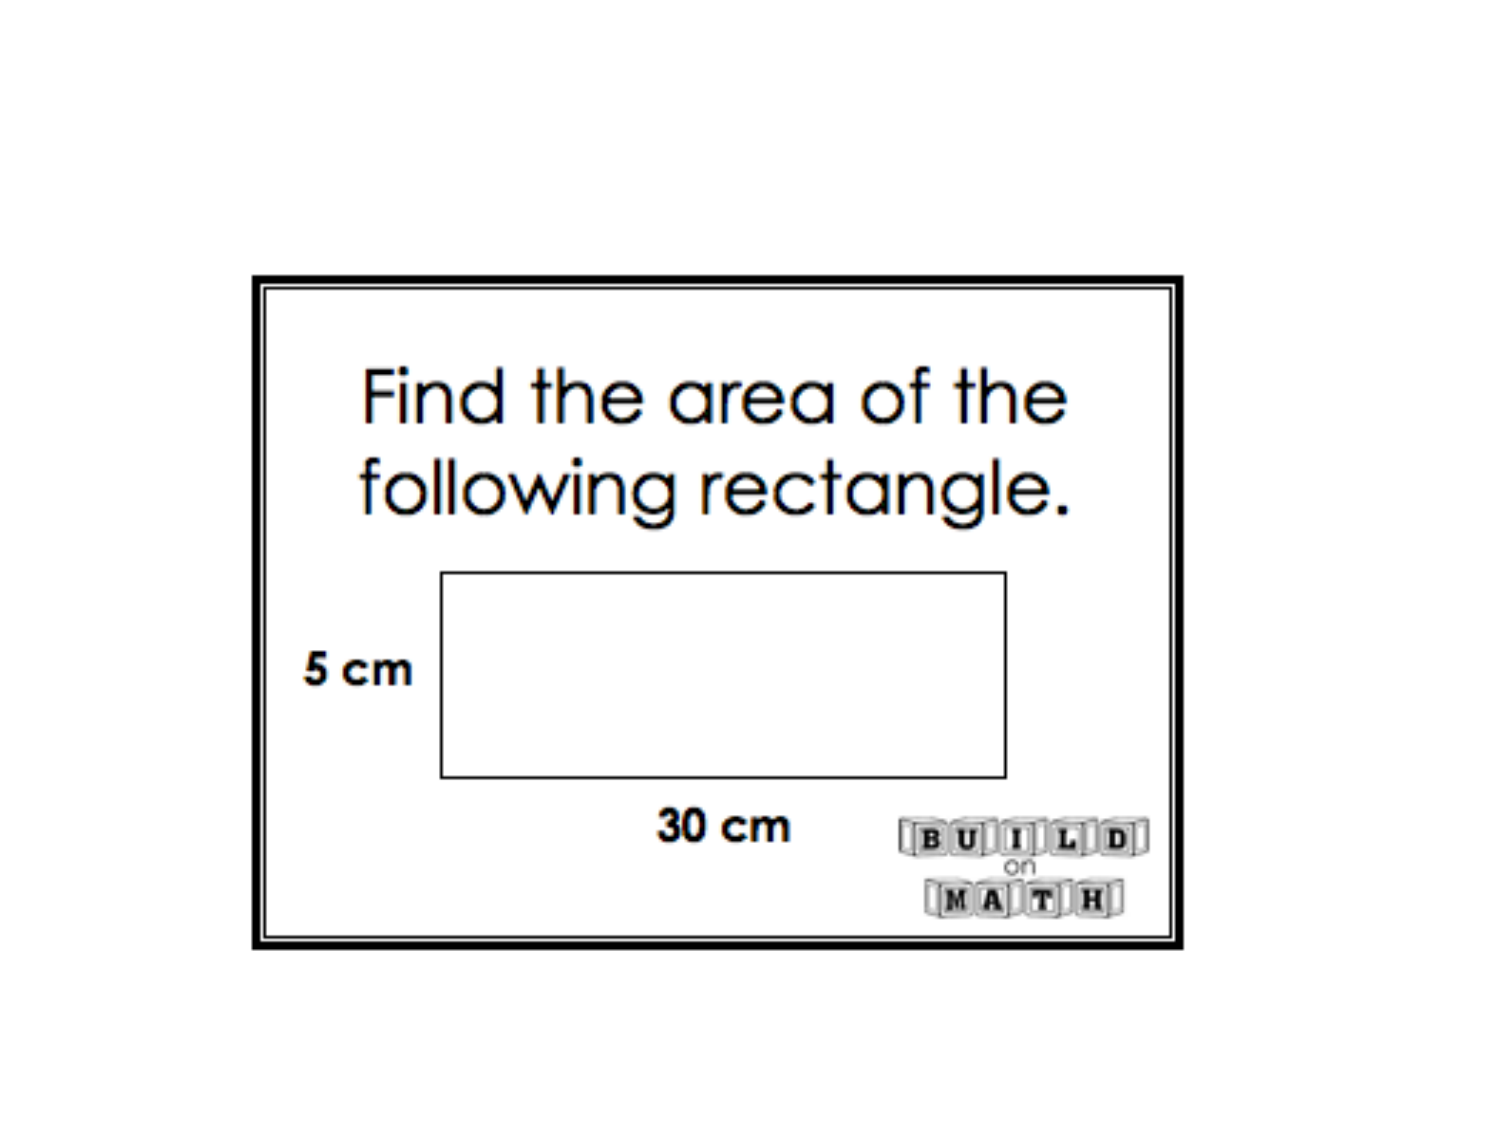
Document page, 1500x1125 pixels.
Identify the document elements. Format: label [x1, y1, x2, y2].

list [74, 262, 1426, 1006]
